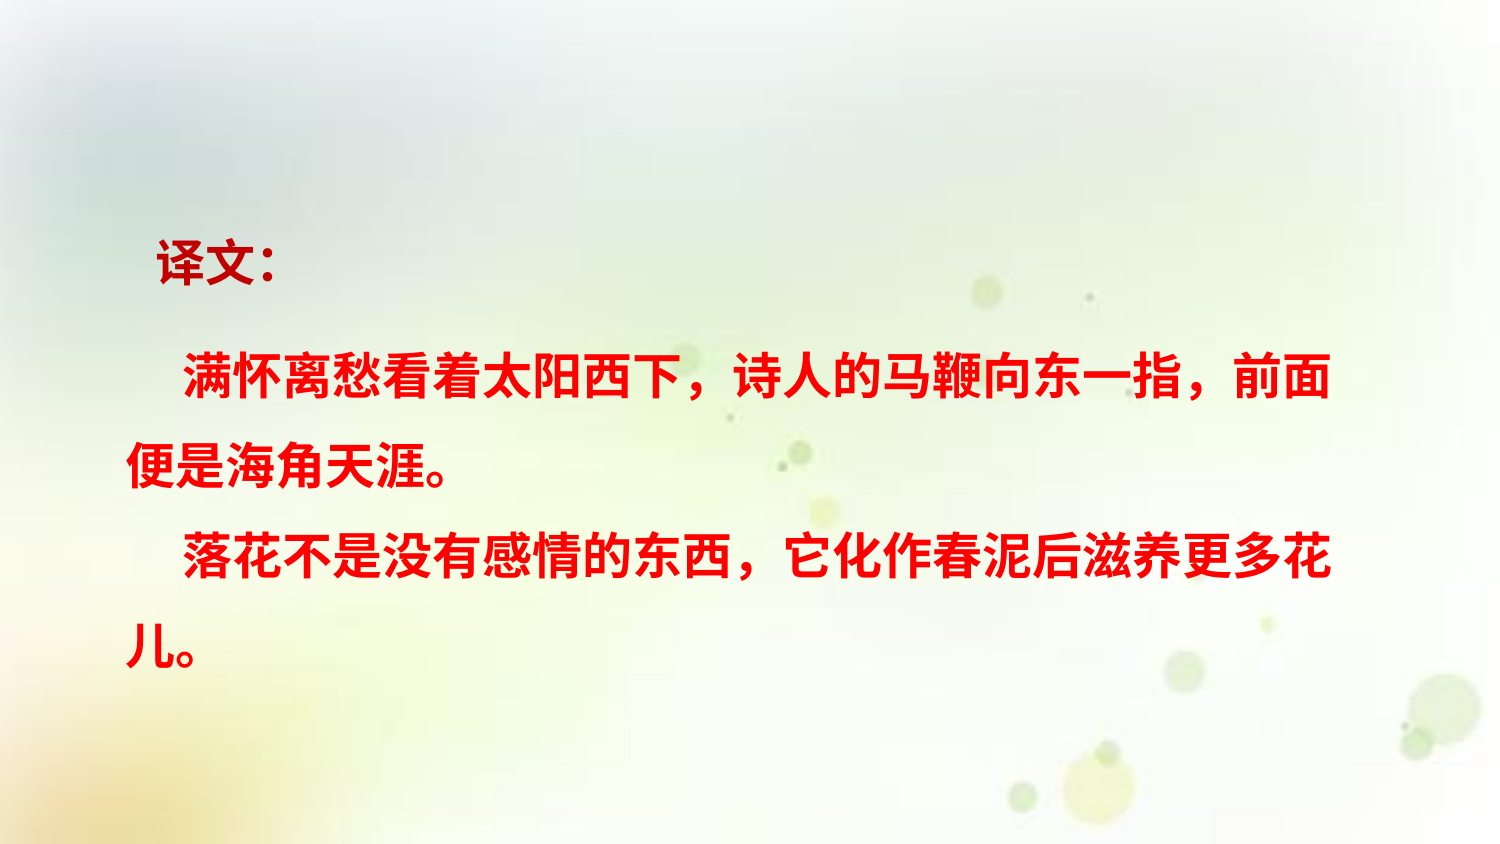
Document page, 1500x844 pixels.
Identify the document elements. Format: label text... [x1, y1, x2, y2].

text_box 译文： [140, 224, 321, 300]
picture [0, 0, 1500, 844]
text_box 满怀离愁看着太阳西下，诗人的马鞭向东一指，前面便是海角天涯。 落花不是没有感情的东西，它化作春泥后滋养更多花儿。 [110, 306, 1373, 682]
